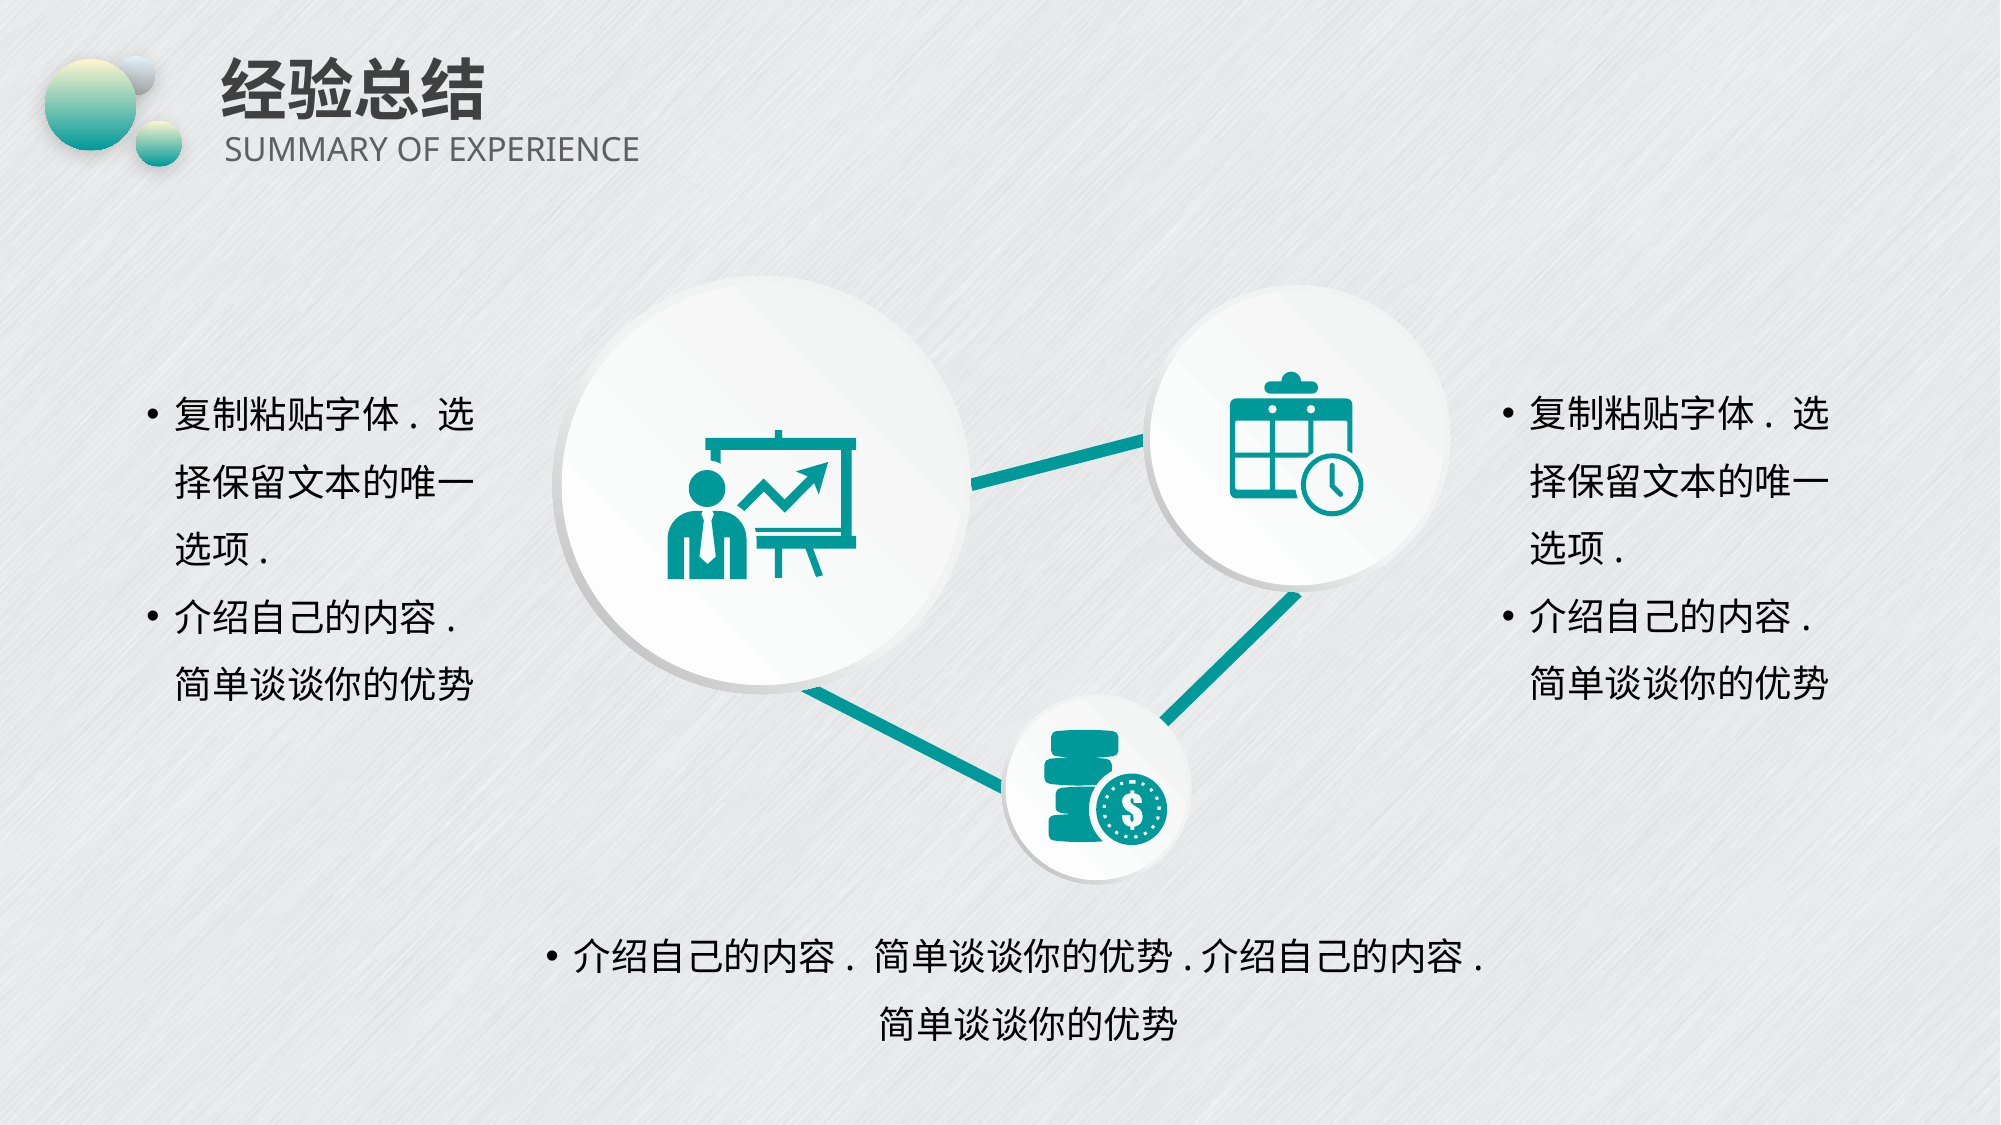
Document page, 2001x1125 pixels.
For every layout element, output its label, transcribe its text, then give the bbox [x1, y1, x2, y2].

text_box 复制粘贴字体. 选择保留文本的唯一选项. 介绍自己的内容. 简单谈谈你的优势 [1487, 360, 1870, 713]
list SUMMARY OF EXPERIENCE [209, 125, 1585, 177]
text_box 复制粘贴字体. 选择保留文本的唯一选项. 介绍自己的内容. 简单谈谈你的优势 [131, 361, 514, 714]
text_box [971, 438, 1143, 485]
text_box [552, 275, 971, 695]
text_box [1160, 593, 1298, 725]
title 经验总结 [205, 49, 1931, 138]
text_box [0, 0, 2000, 1125]
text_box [1143, 284, 1451, 593]
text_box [802, 684, 1006, 790]
text_box 介绍自己的内容. 简单谈谈你的优势.介绍自己的内容. 简单谈谈你的优势 [516, 903, 1513, 1053]
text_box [1001, 694, 1192, 885]
